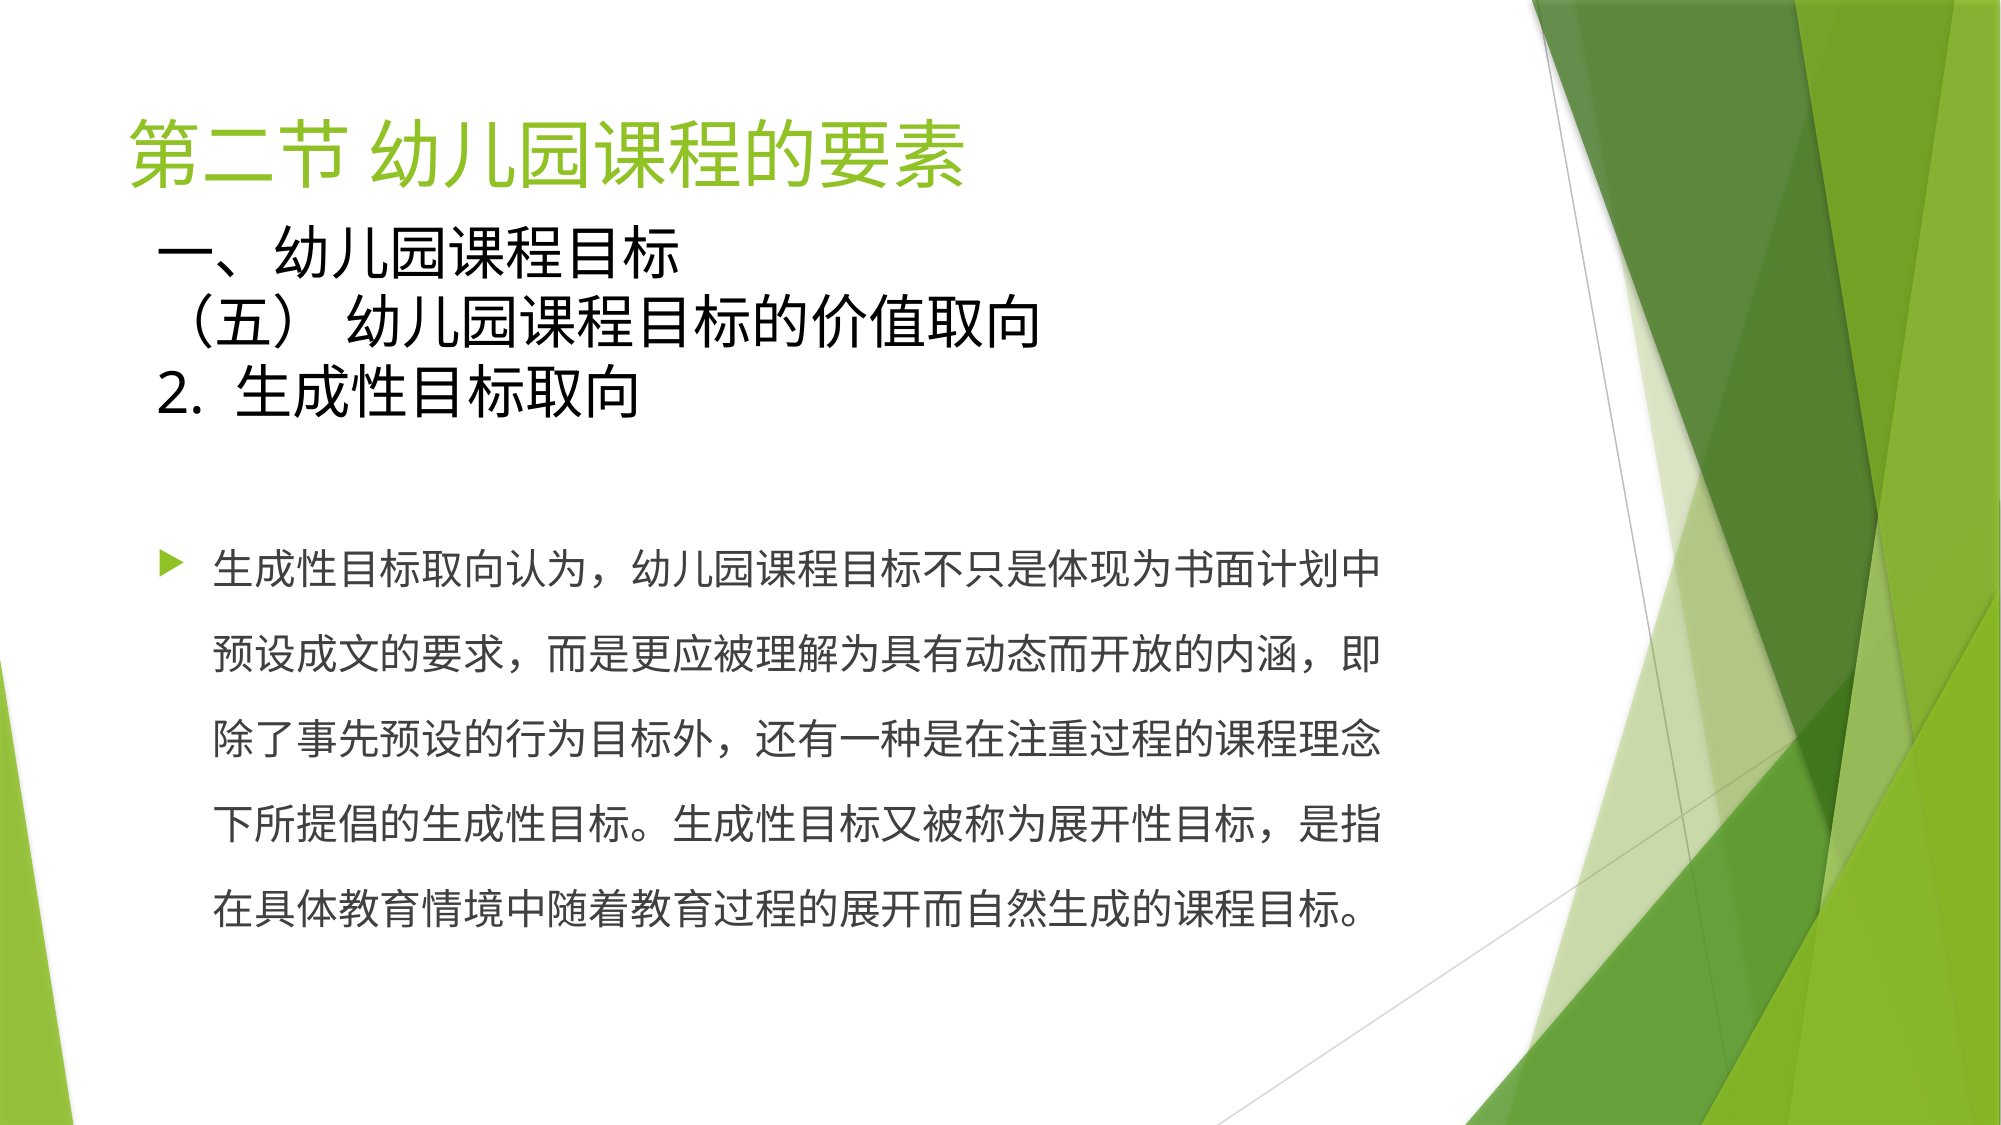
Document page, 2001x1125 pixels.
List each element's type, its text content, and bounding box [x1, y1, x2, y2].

list 生成性目标取向认为，幼儿园课程目标不只是体现为书面计划中预设成文的要求，而是更应被理解为具有动态而开放的内涵，即除了事先预设的行为目标外，还有一种是在注重过程的课程理念下所提倡的生成性目标。生成性目标又被称为展开性目标，是指在具体教育情境中随着教育过程的展开而自然生成的课程目标。 [141, 500, 1417, 951]
title 第二节 幼儿园课程的要素 [111, 99, 1522, 317]
text_box 一、幼儿园课程目标 （五） 幼儿园课程目标的价值取向 2. 生成性目标取向 [141, 208, 1451, 433]
